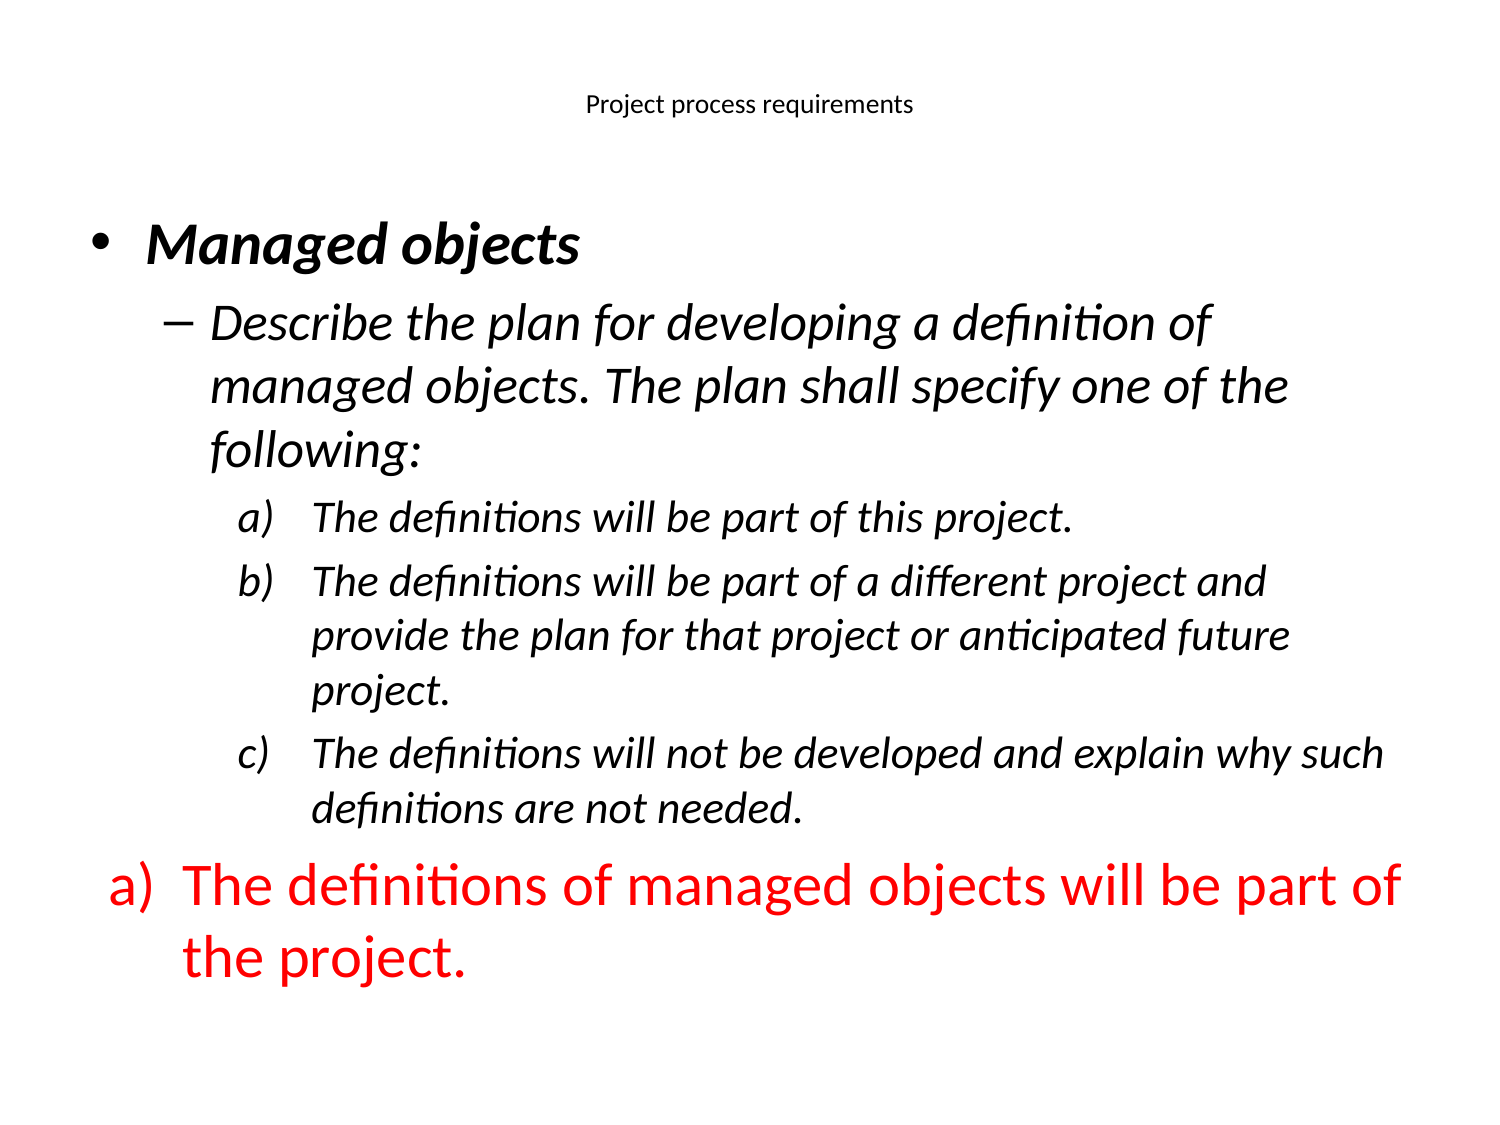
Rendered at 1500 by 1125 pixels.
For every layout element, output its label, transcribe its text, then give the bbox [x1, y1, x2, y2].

title Project process requirements [75, 78, 1425, 161]
list Managed objects Describe the plan for developing a definition of managed objects. The plan shall specify one of the following: The definitions will be part of this project. The definitions will be part of a different project and provide the plan for that project or anticipated future project. The definitions will not be developed and explain why such definitions are not needed. The definitions of managed objects will be part of the project. [75, 196, 1425, 1005]
